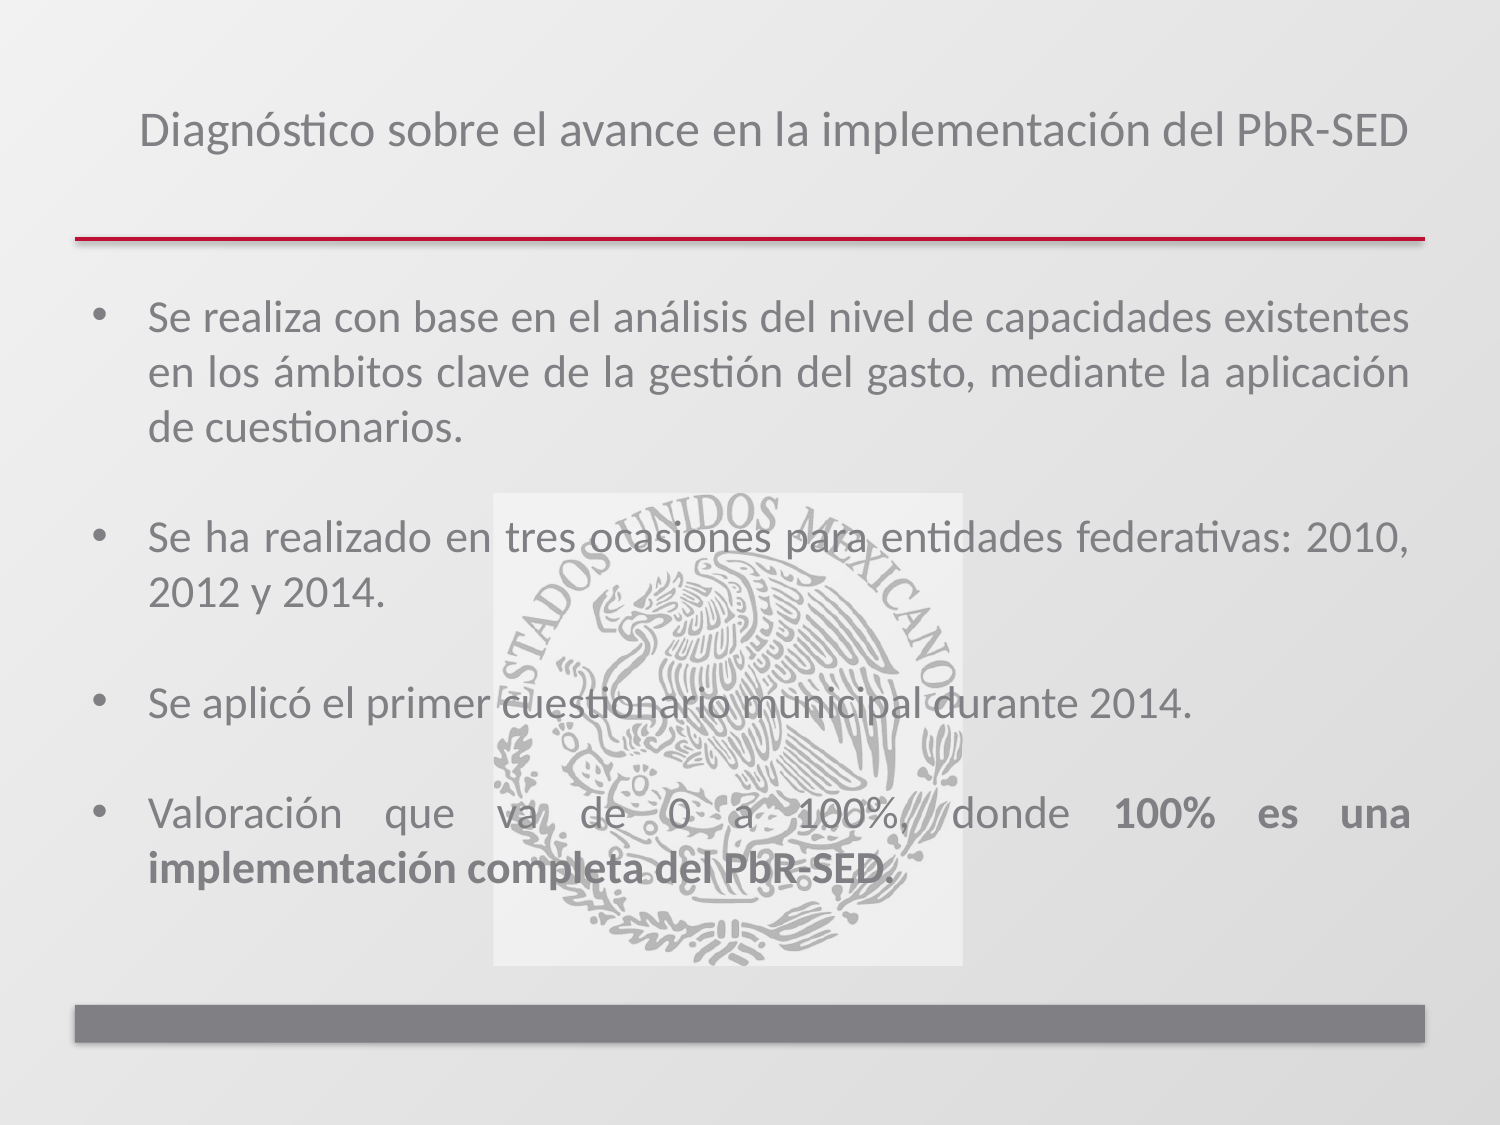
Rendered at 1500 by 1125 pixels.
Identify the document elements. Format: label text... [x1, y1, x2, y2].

title Diagnóstico sobre el avance en la implementación del PbR-SED [75, 32, 1425, 220]
list Se realiza con base en el análisis del nivel de capacidades existentes en los ámbitos clave de la gestión del gasto, mediante la aplicación de cuestionarios. Se ha realizado en tres ocasiones para entidades federativas: 2010, 2012 y 2014. Se aplicó el primer cuestionario municipal durante 2014. Valoración que va de 0 a 100%, donde 100% es una implementación completa del PbR-SED. [76, 278, 1427, 1099]
